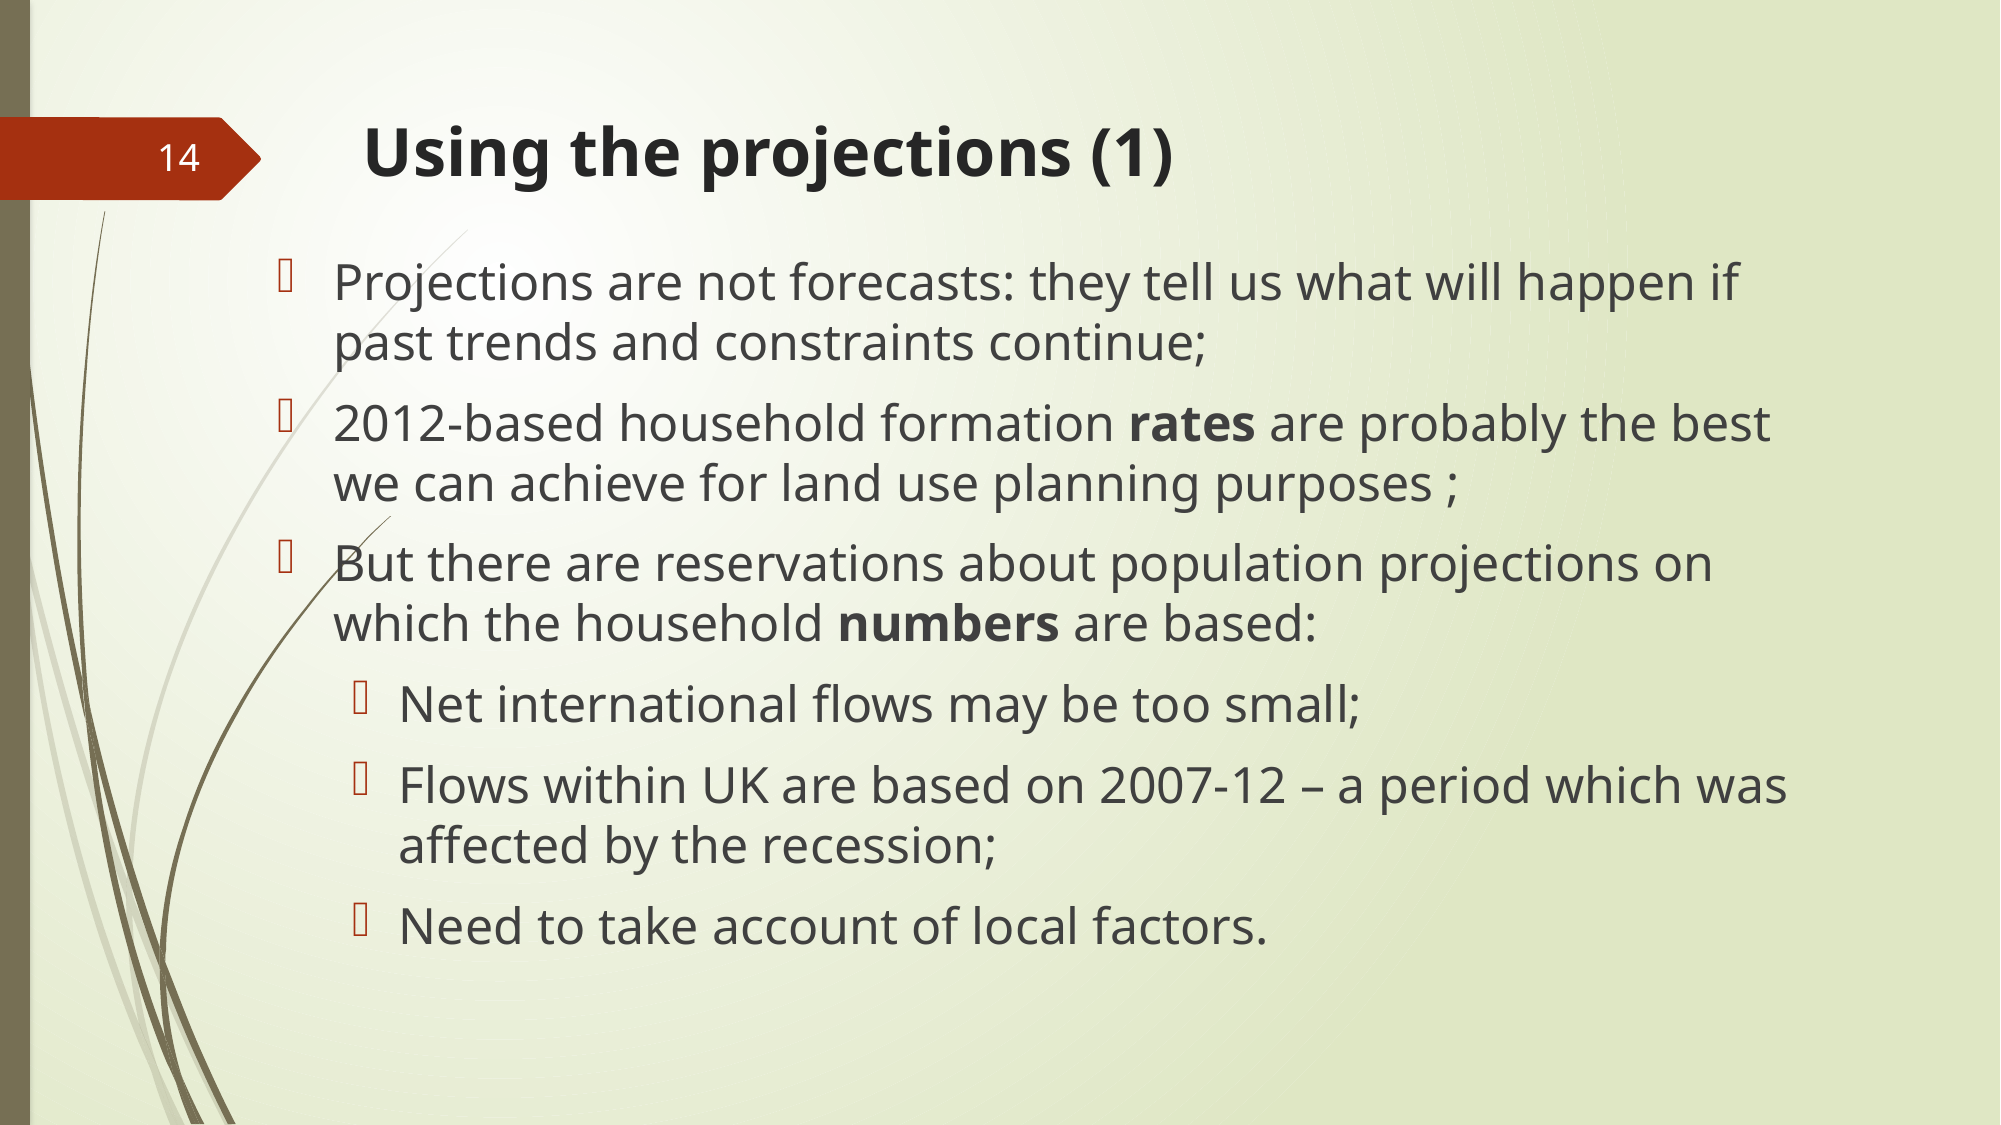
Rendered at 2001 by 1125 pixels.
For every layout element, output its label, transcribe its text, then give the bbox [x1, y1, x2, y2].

slide_number 14 [87, 129, 216, 190]
title Using the projections (1) [348, 102, 1888, 288]
list Projections are not forecasts: they tell us what will happen if past trends and constraints continue; 2012-based household formation rates are probably the best we can achieve for land use planning purposes ; But there are reservations about population projections on which the household numbers are based: Net international flows may be too small; Flows within UK are based on 2007-12 – a period which was affected by the recession; Need to take account of local factors. [262, 242, 1835, 1024]
